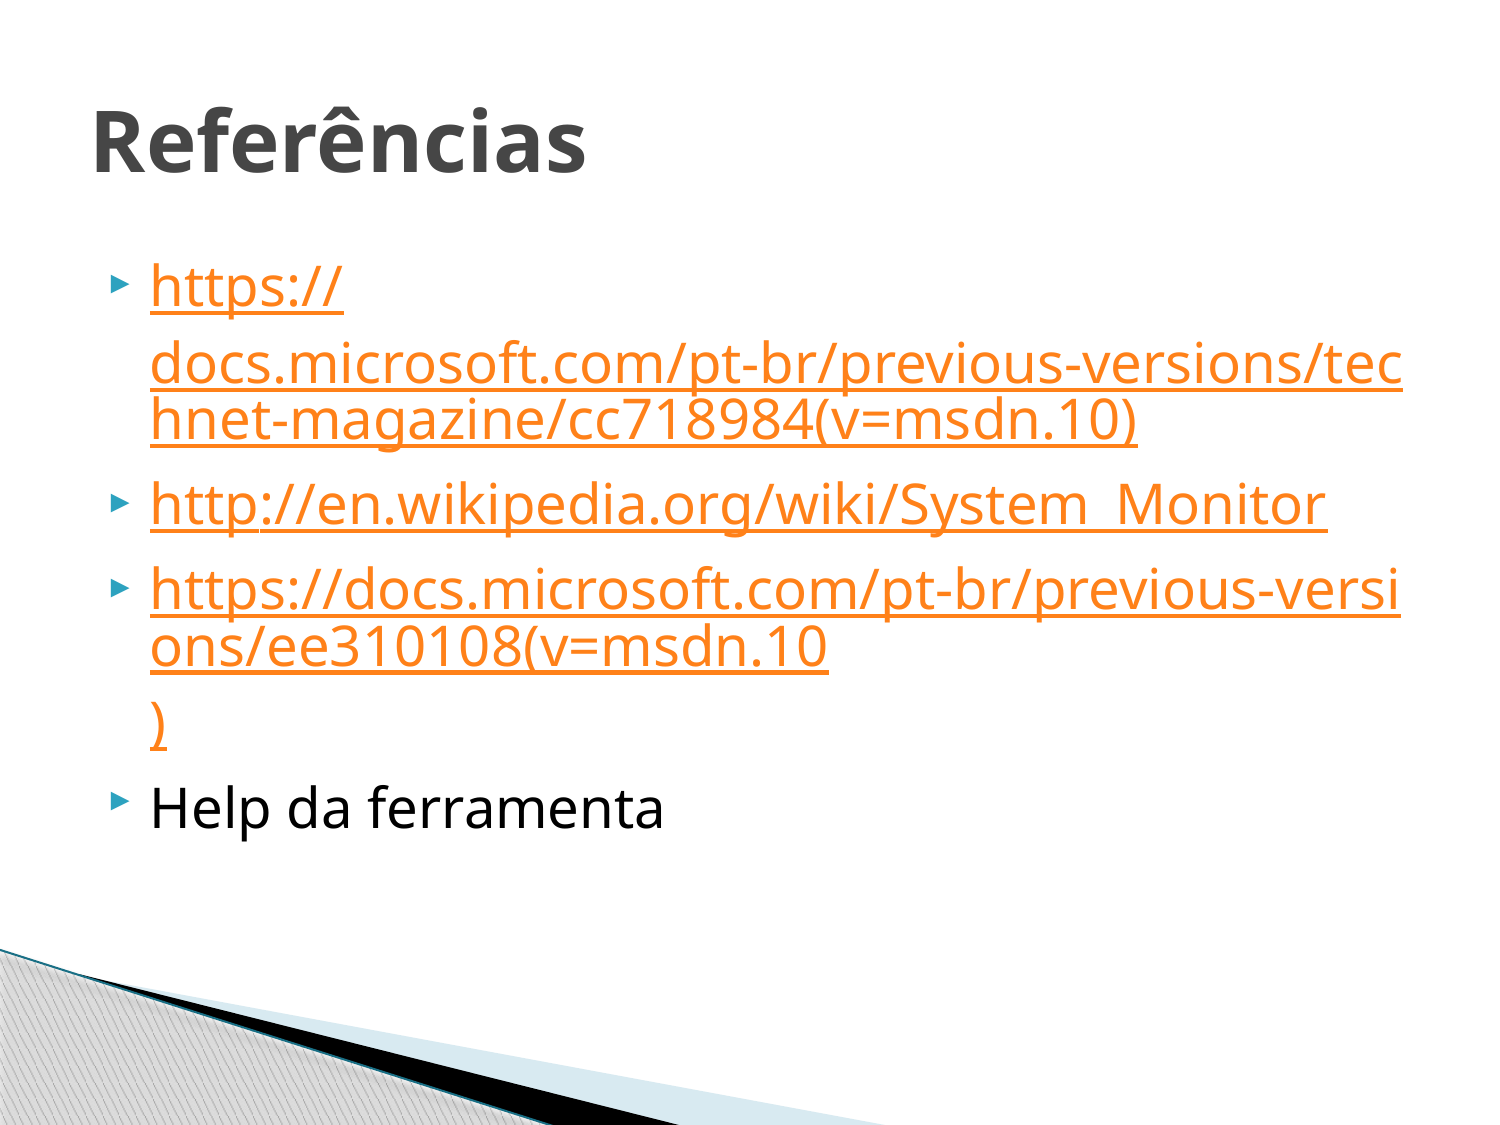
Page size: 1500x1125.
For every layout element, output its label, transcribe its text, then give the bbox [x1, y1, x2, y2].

list https://docs.microsoft.com/pt-br/previous-versions/technet-magazine/cc718984(v=msdn.10) http://en.wikipedia.org/wiki/System_Monitor https://docs.microsoft.com/pt-br/previous-versions/ee310108(v=msdn.10) Help da ferramenta [75, 243, 1425, 986]
title Referências [75, 45, 1425, 233]
